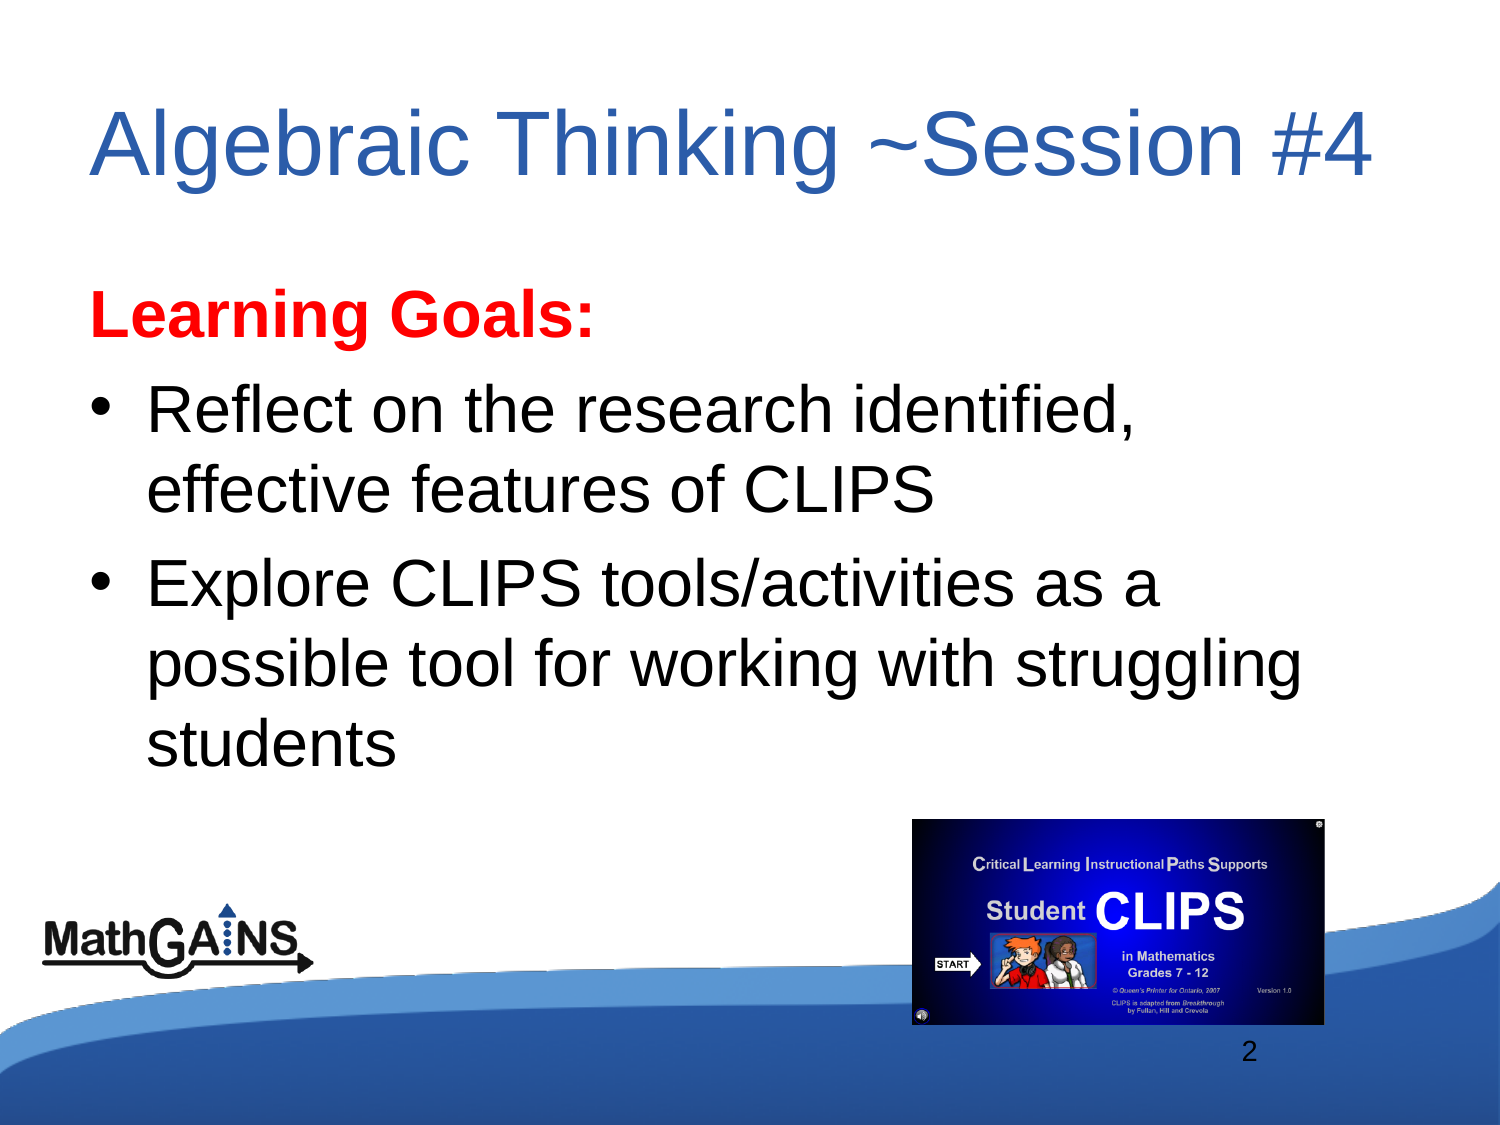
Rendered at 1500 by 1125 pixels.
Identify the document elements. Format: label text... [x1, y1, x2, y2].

title Algebraic Thinking ~Session #4 [75, 14, 1425, 262]
list Learning Goals: Reflect on the research identified, effective features of CLIPS Explore CLIPS tools/activities as a possible tool for working with struggling students [75, 262, 1425, 876]
picture [0, 819, 1500, 1125]
